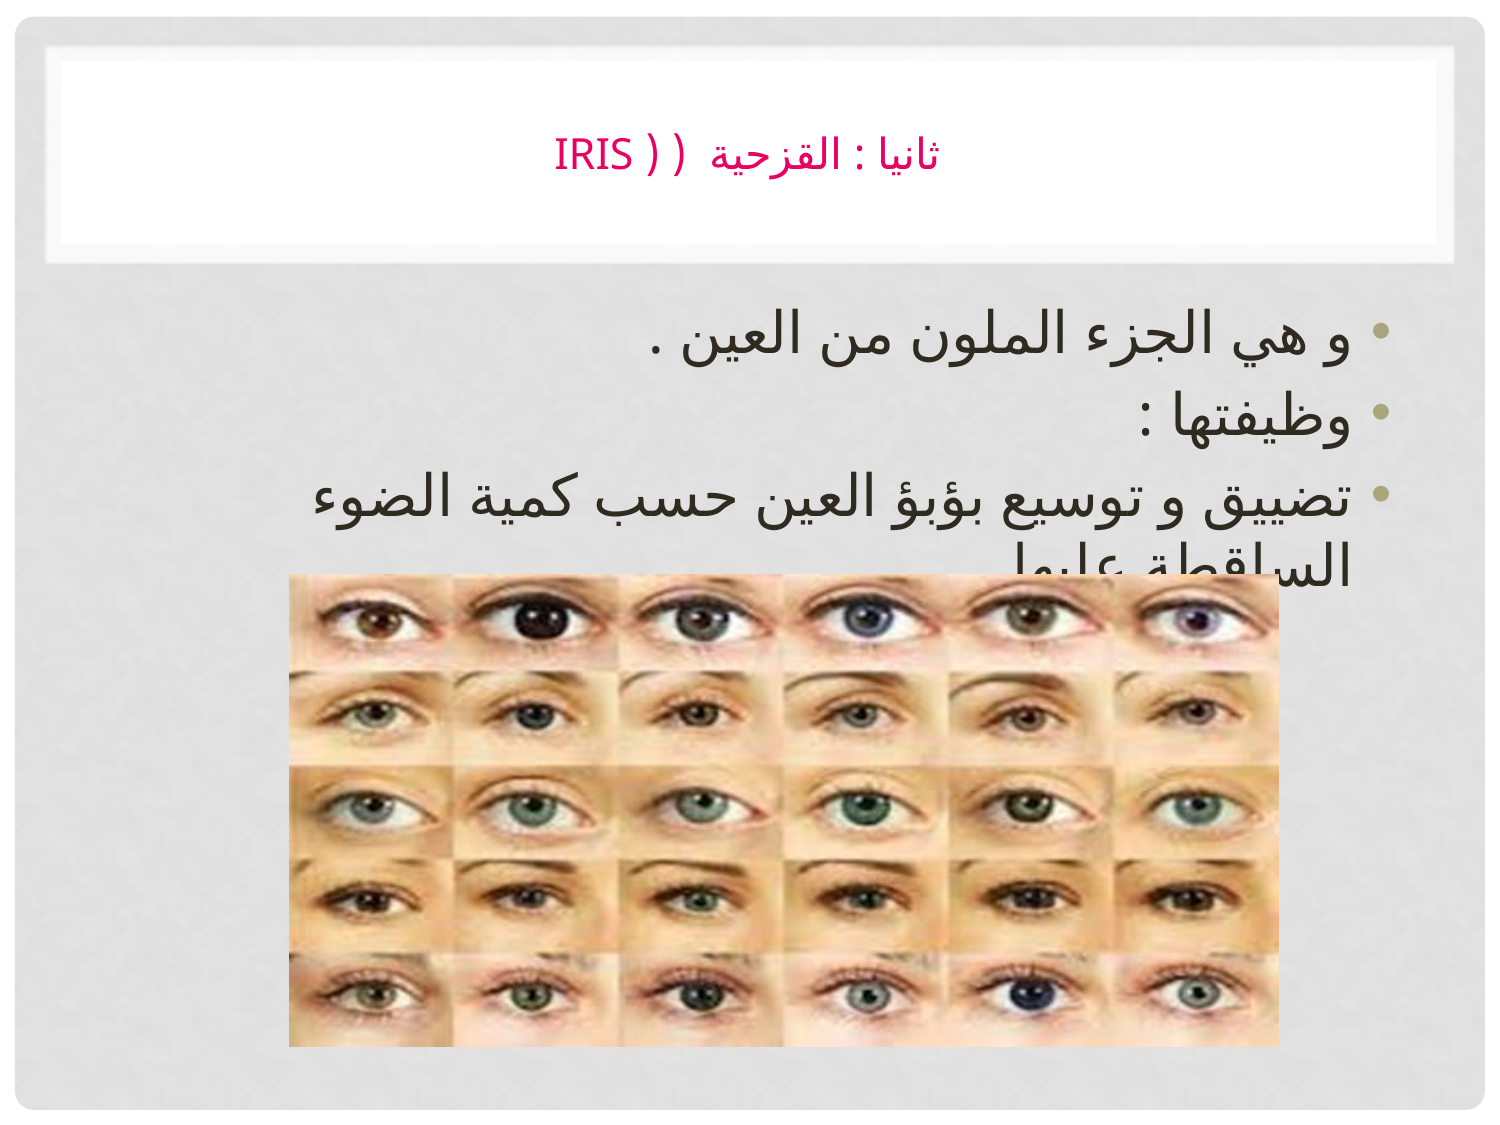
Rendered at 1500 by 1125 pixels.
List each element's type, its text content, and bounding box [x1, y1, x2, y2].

list و هي الجزء الملون من العين . وظيفتها : تضييق و توسيع بؤبؤ العين حسب كمية الضوء الساقطة عليها . [75, 287, 1425, 1005]
title ثانيا : القزحية ( ( Iris [69, 66, 1425, 238]
picture [289, 574, 1279, 1048]
